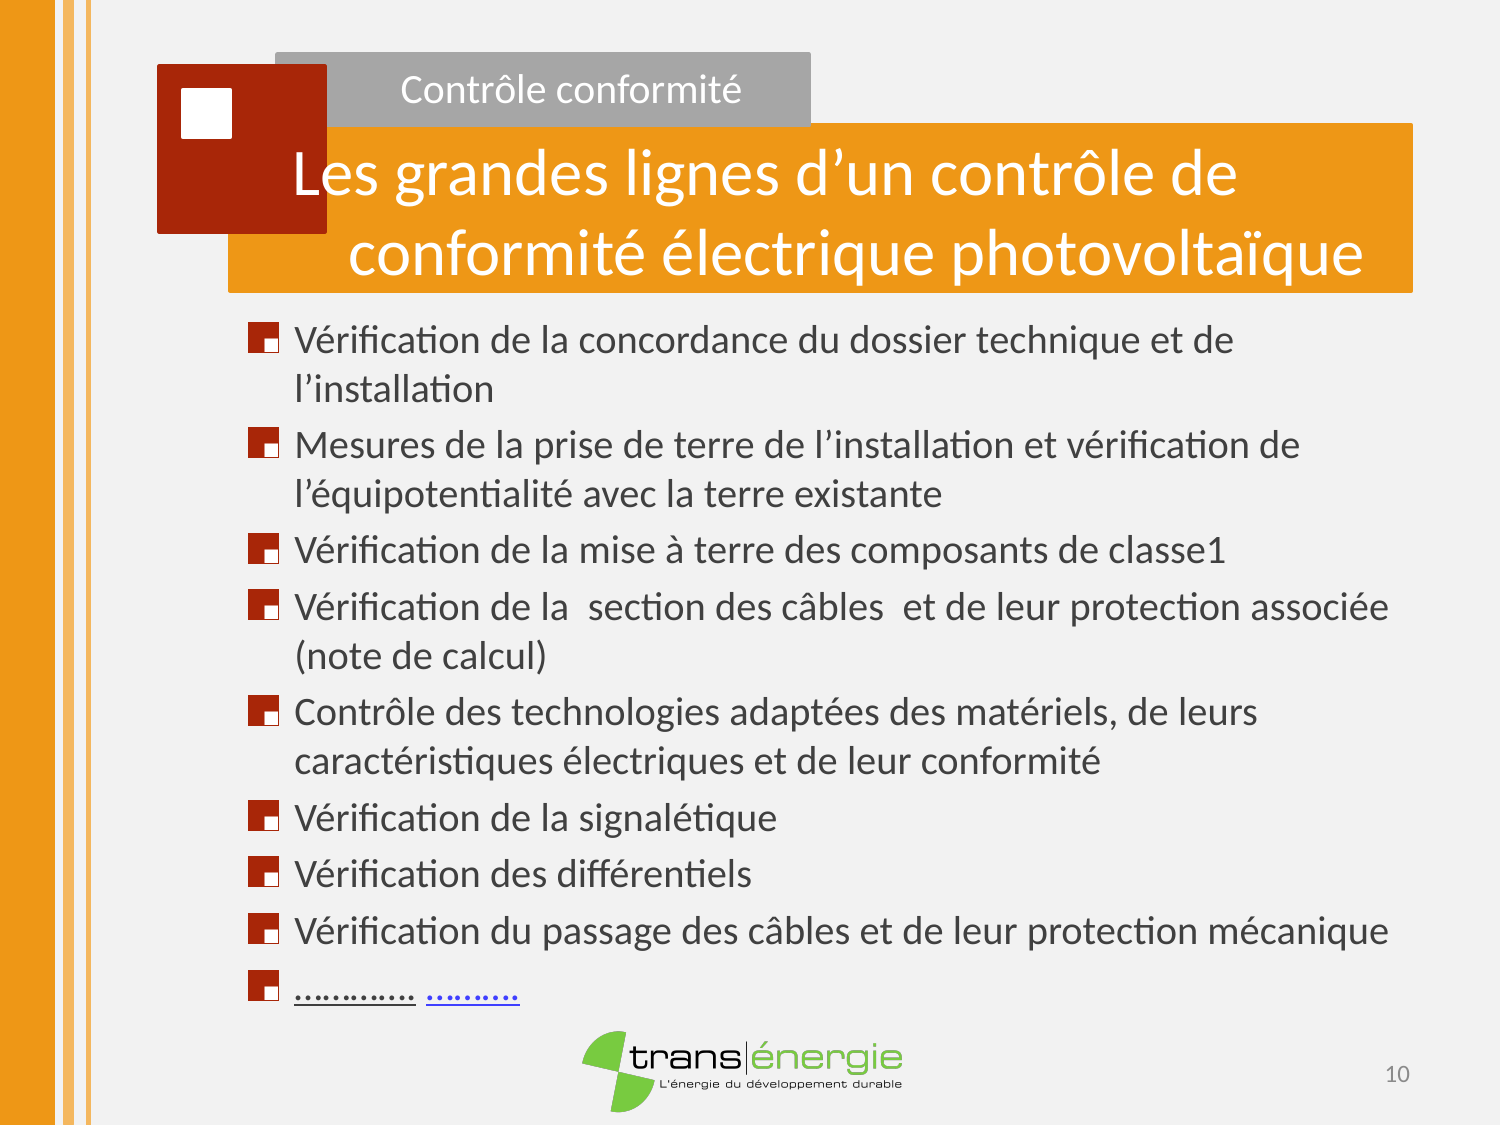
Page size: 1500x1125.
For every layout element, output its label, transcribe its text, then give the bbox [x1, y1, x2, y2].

picture [245, 586, 281, 622]
picture [245, 319, 281, 355]
picture [245, 692, 281, 728]
picture [245, 424, 281, 460]
picture [245, 797, 281, 833]
footer [512, 1042, 988, 1103]
list Les grandes lignes d’un contrôle de conformité électrique photovoltaïque [277, 120, 1414, 239]
picture [245, 530, 281, 566]
picture [245, 910, 281, 946]
picture [245, 967, 281, 1003]
slide_number 10 [1074, 1042, 1425, 1103]
picture [571, 1103, 912, 1118]
picture [245, 853, 281, 889]
list Vérification de la concordance du dossier technique et de l’installation Mesures de la prise de terre de l’installation et vérification de l’équipotentialité avec la terre existante Vérification de la mise à terre des composants de classe1 Vérification de la section des câbles et de leur protection associée (note de calcul) Contrôle des technologies adaptées des matériels, de leurs caractéristiques électriques et de leur conformité Vérification de la signalétique Vérification des différentiels Vérification du passage des câbles et de leur protection mécanique …………. ………. [230, 305, 1412, 1043]
list Contrôle conformité [331, 54, 812, 126]
